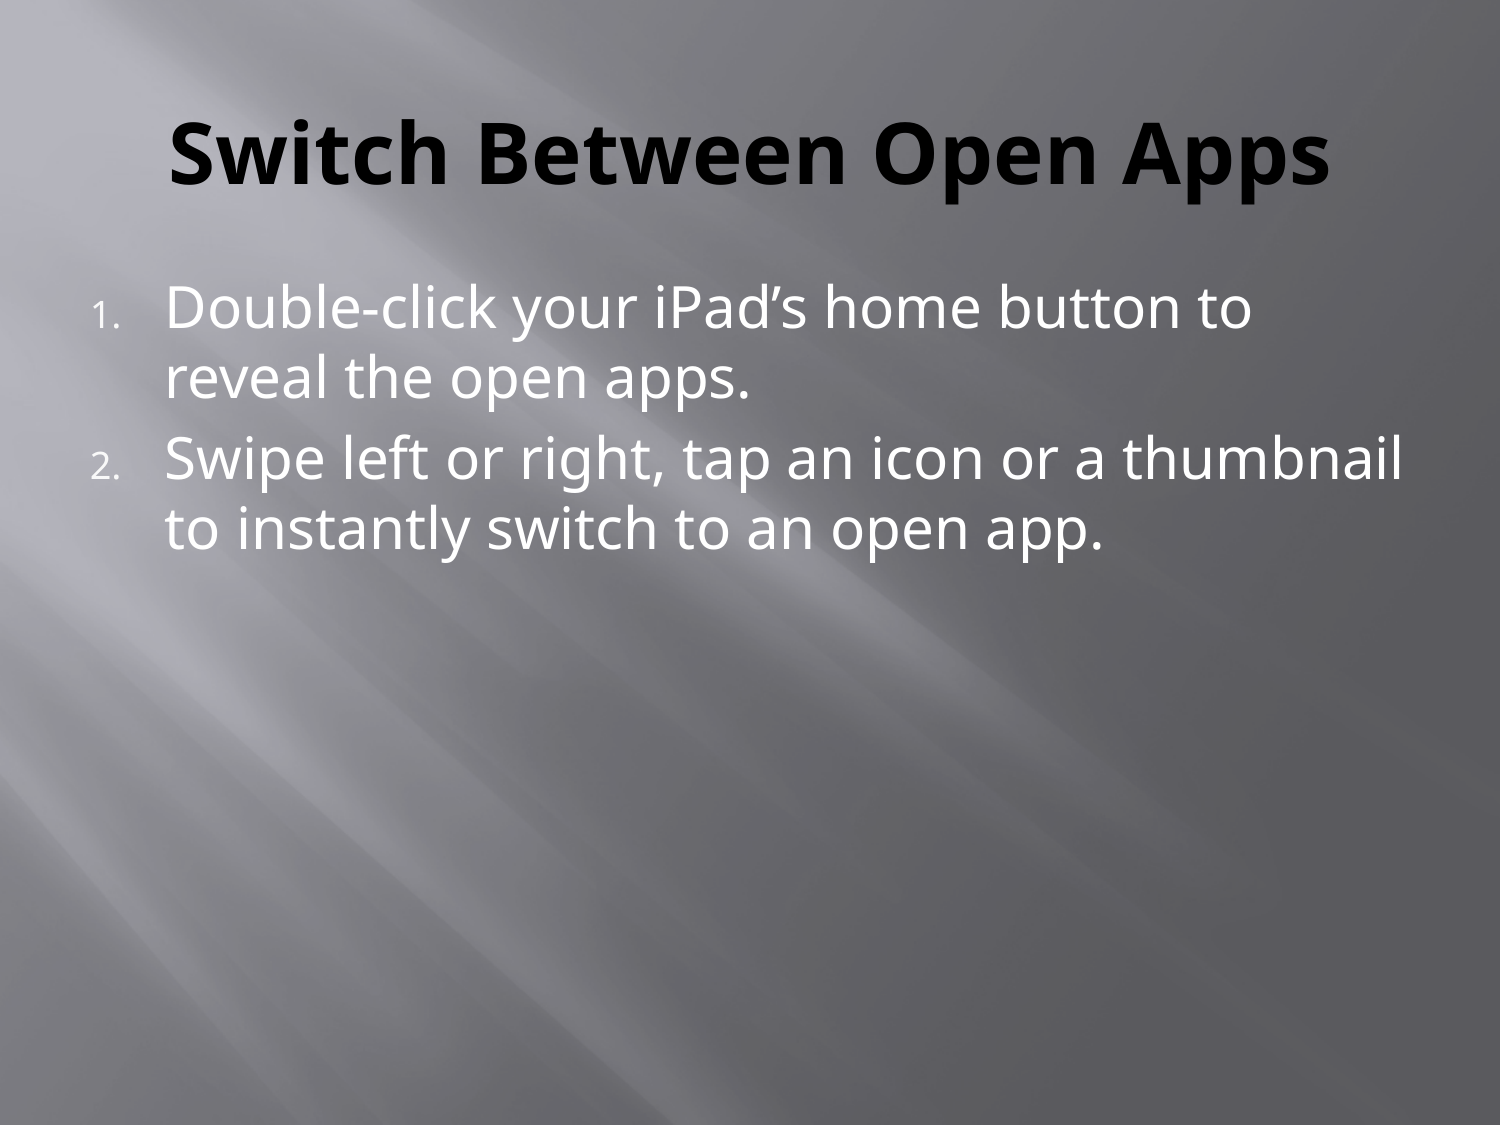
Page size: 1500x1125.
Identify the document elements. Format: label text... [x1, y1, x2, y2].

list Double-click your iPad’s home button to reveal the open apps. Swipe left or right, tap an icon or a thumbnail to instantly switch to an open app. [75, 262, 1425, 1035]
title Switch Between Open Apps [45, 40, 1456, 260]
